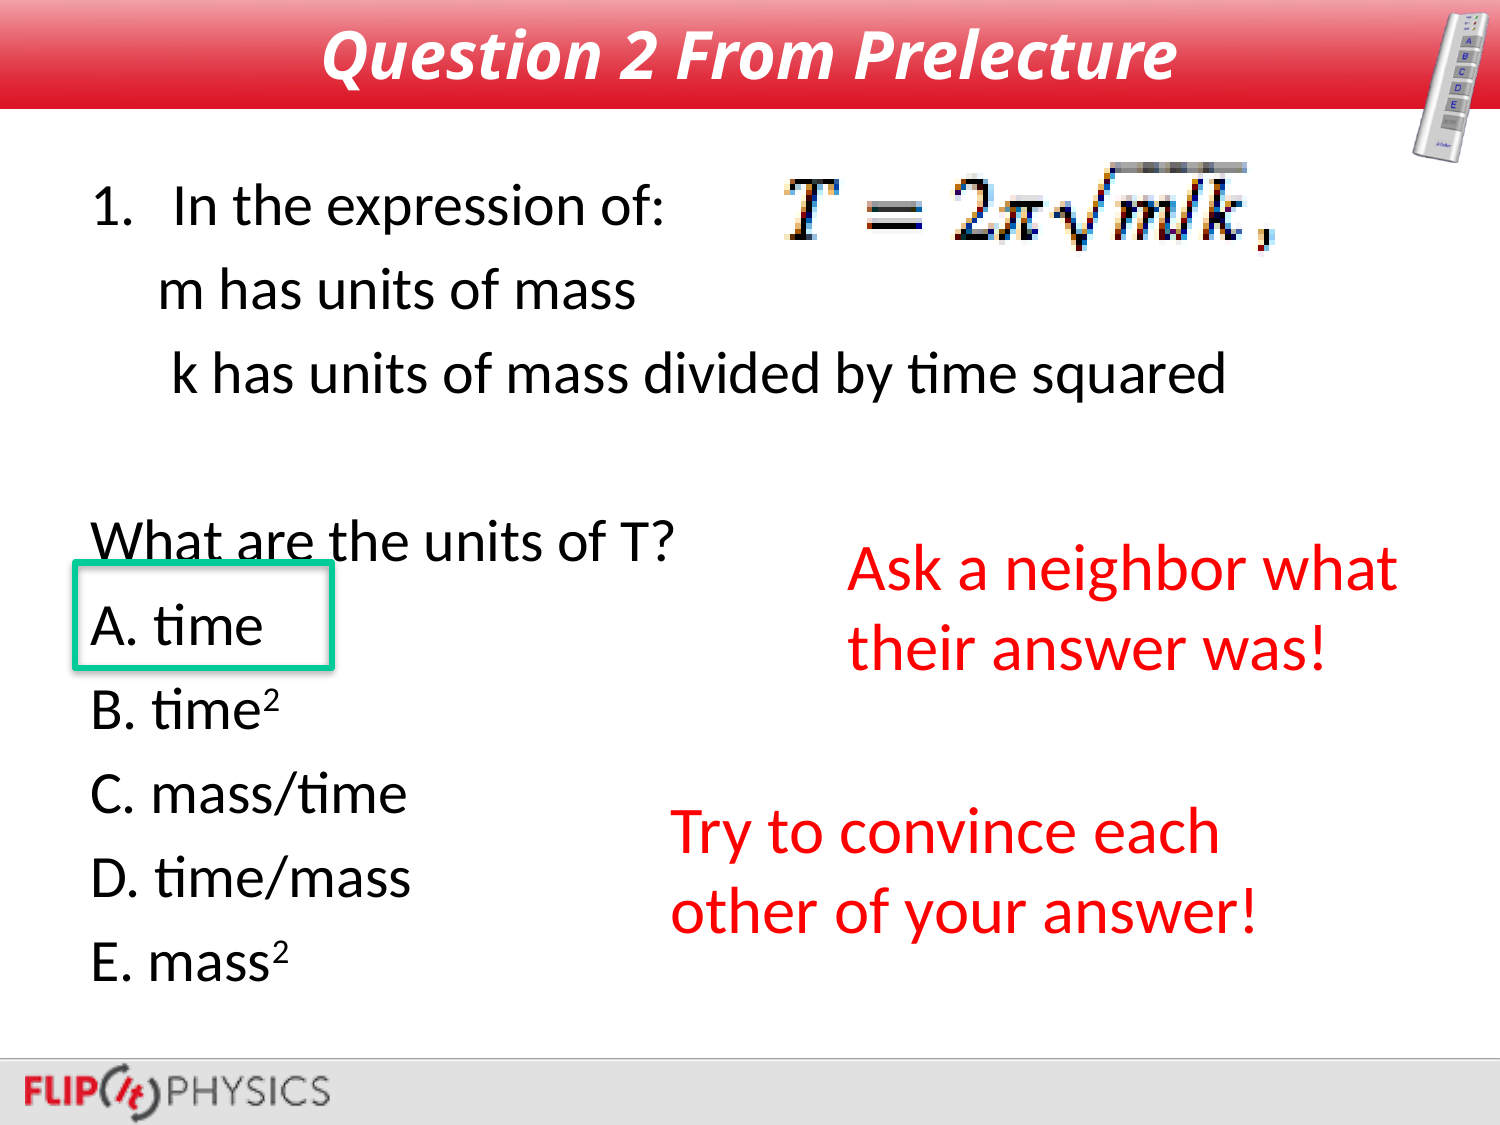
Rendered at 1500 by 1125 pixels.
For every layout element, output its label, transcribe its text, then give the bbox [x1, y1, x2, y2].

list In the expression of: m has units of mass k has units of mass divided by time squared What are the units of T? A. time B. time2 C. mass/time D. time/mass E. mass2 [75, 157, 1425, 1005]
text_box Ask a neighbor what their answer was! [832, 516, 1429, 692]
title Question 2 From Prelecture [75, 15, 1425, 91]
text_box Try to convince each other of your answer! [655, 779, 1277, 955]
text_box [74, 562, 333, 669]
picture [0, 1058, 1500, 1125]
picture [768, 157, 1281, 257]
picture [0, 0, 1500, 163]
